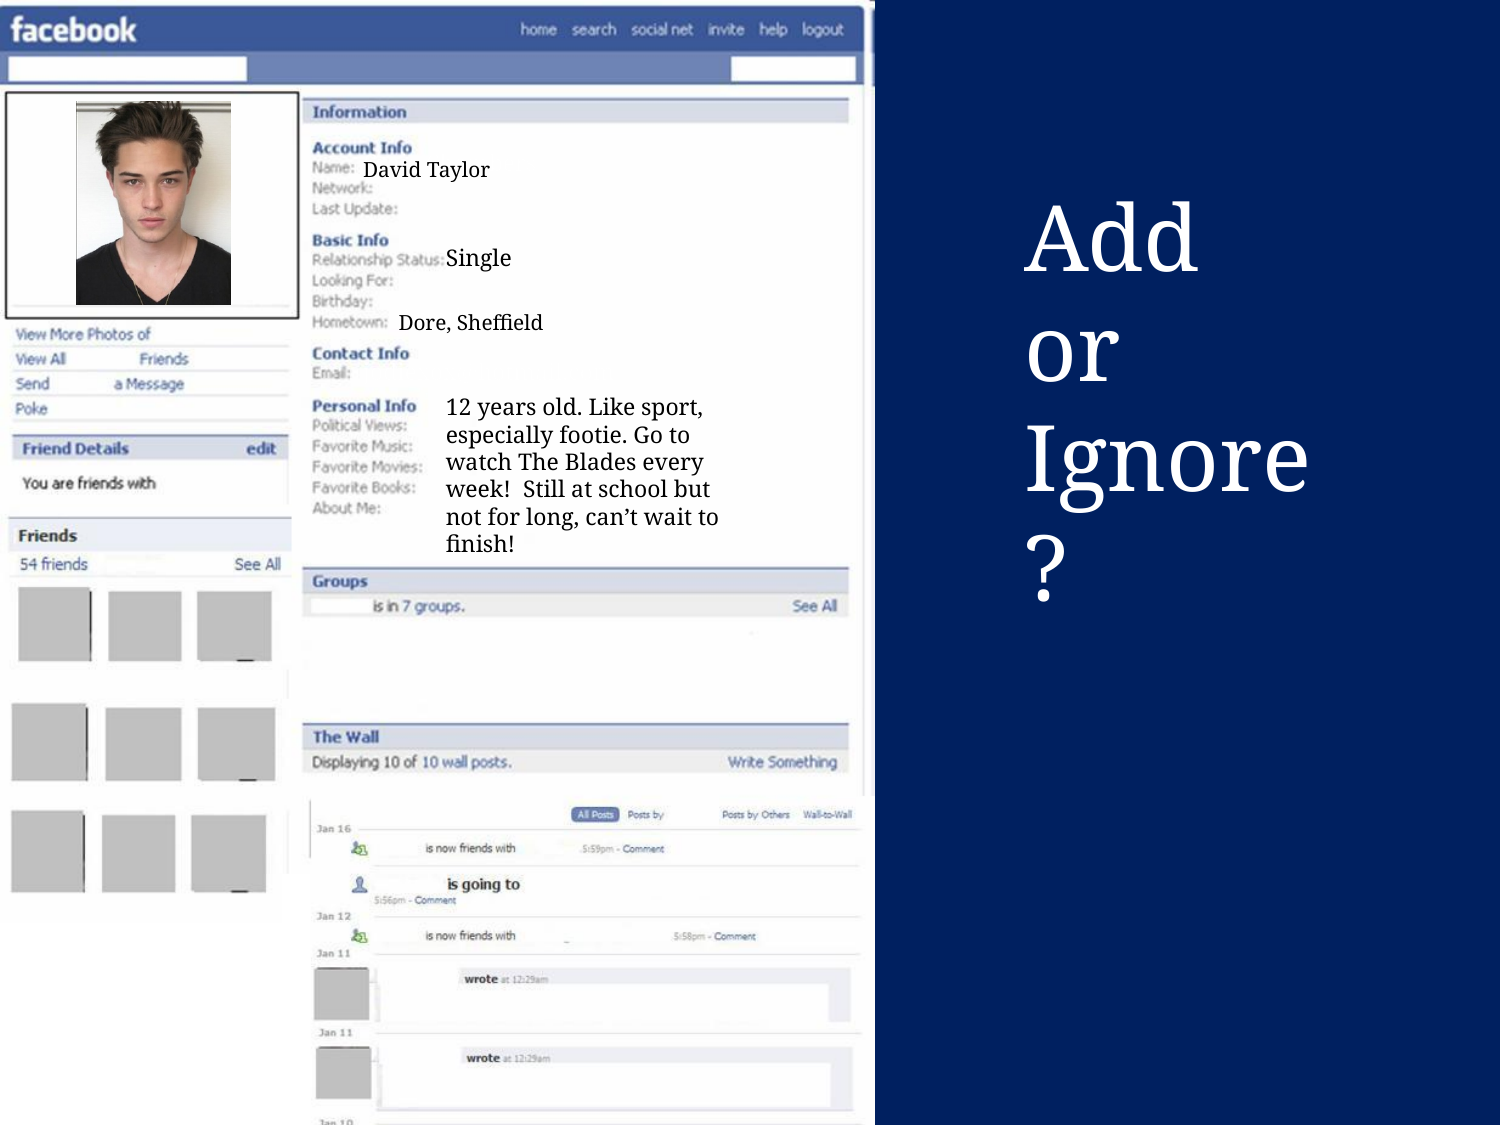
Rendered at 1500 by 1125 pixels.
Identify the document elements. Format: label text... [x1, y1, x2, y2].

picture [0, 0, 875, 1125]
text_box Add or Ignore? [1009, 172, 1329, 628]
